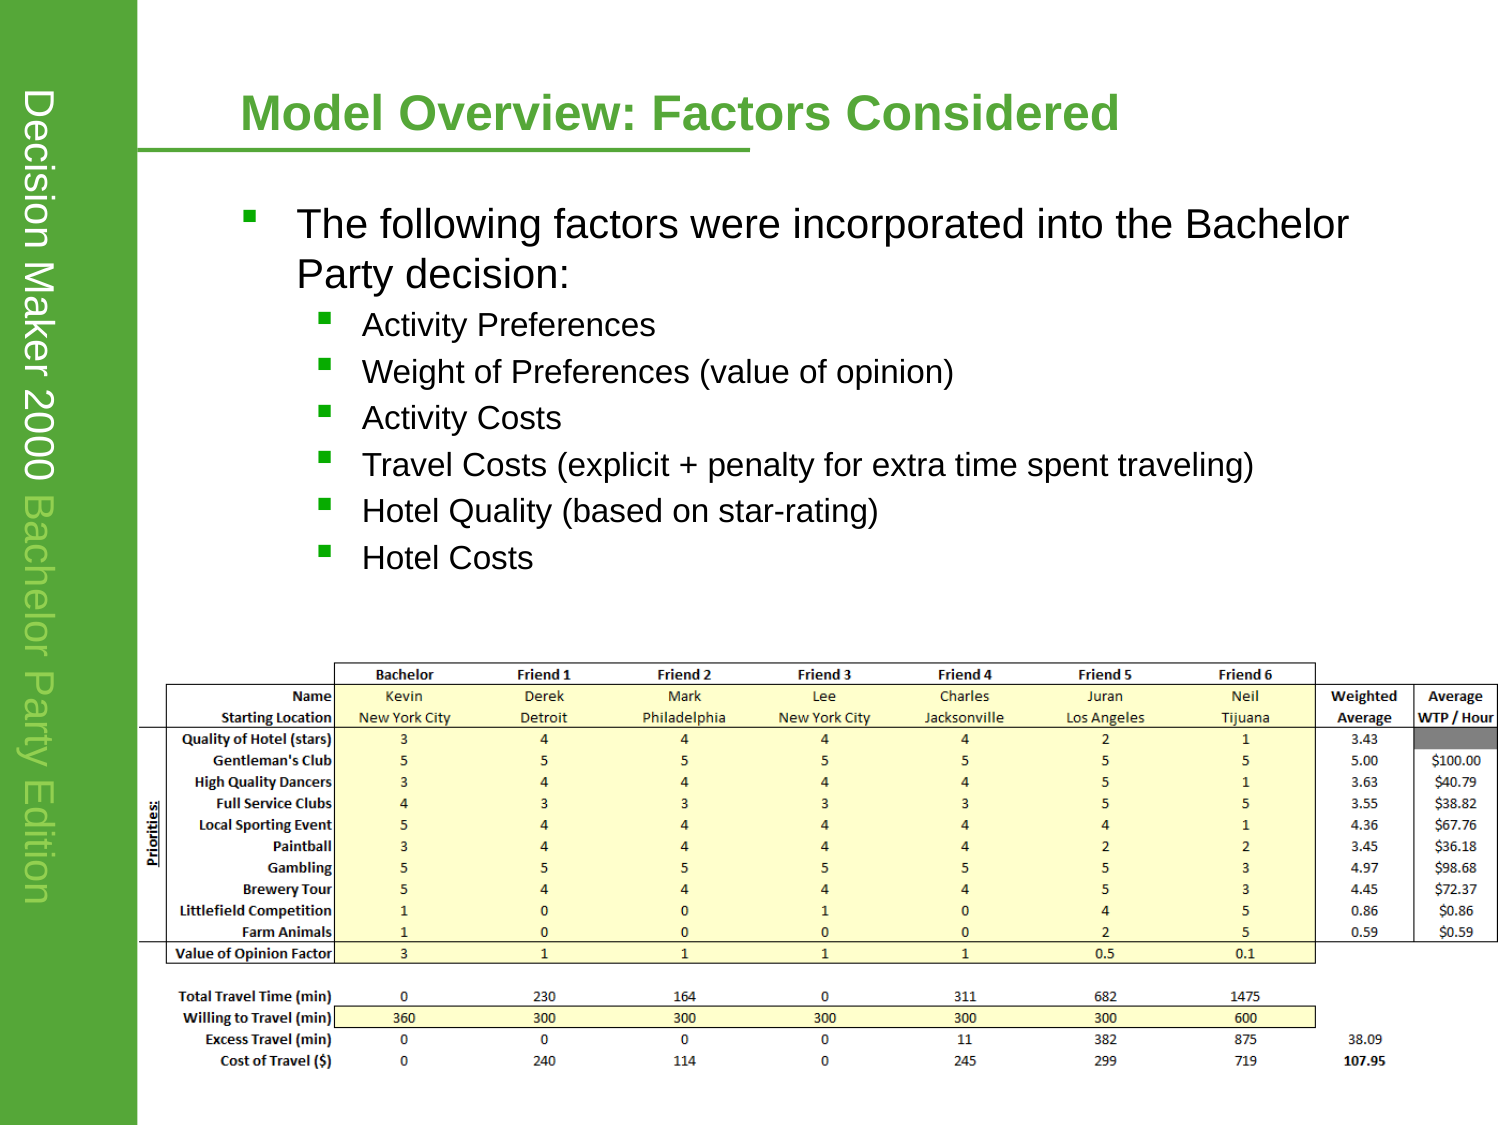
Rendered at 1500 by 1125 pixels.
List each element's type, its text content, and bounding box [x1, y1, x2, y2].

picture [138, 640, 1499, 1071]
title Model Overview: Factors Considered [224, 16, 1380, 188]
list The following factors were incorporated into the Bachelor Party decision: Activity Preferences Weight of Preferences (value of opinion) Activity Costs Travel Costs (explicit + penalty for extra time spent traveling) Hotel Quality (based on star-rating) Hotel Costs [224, 188, 1413, 639]
